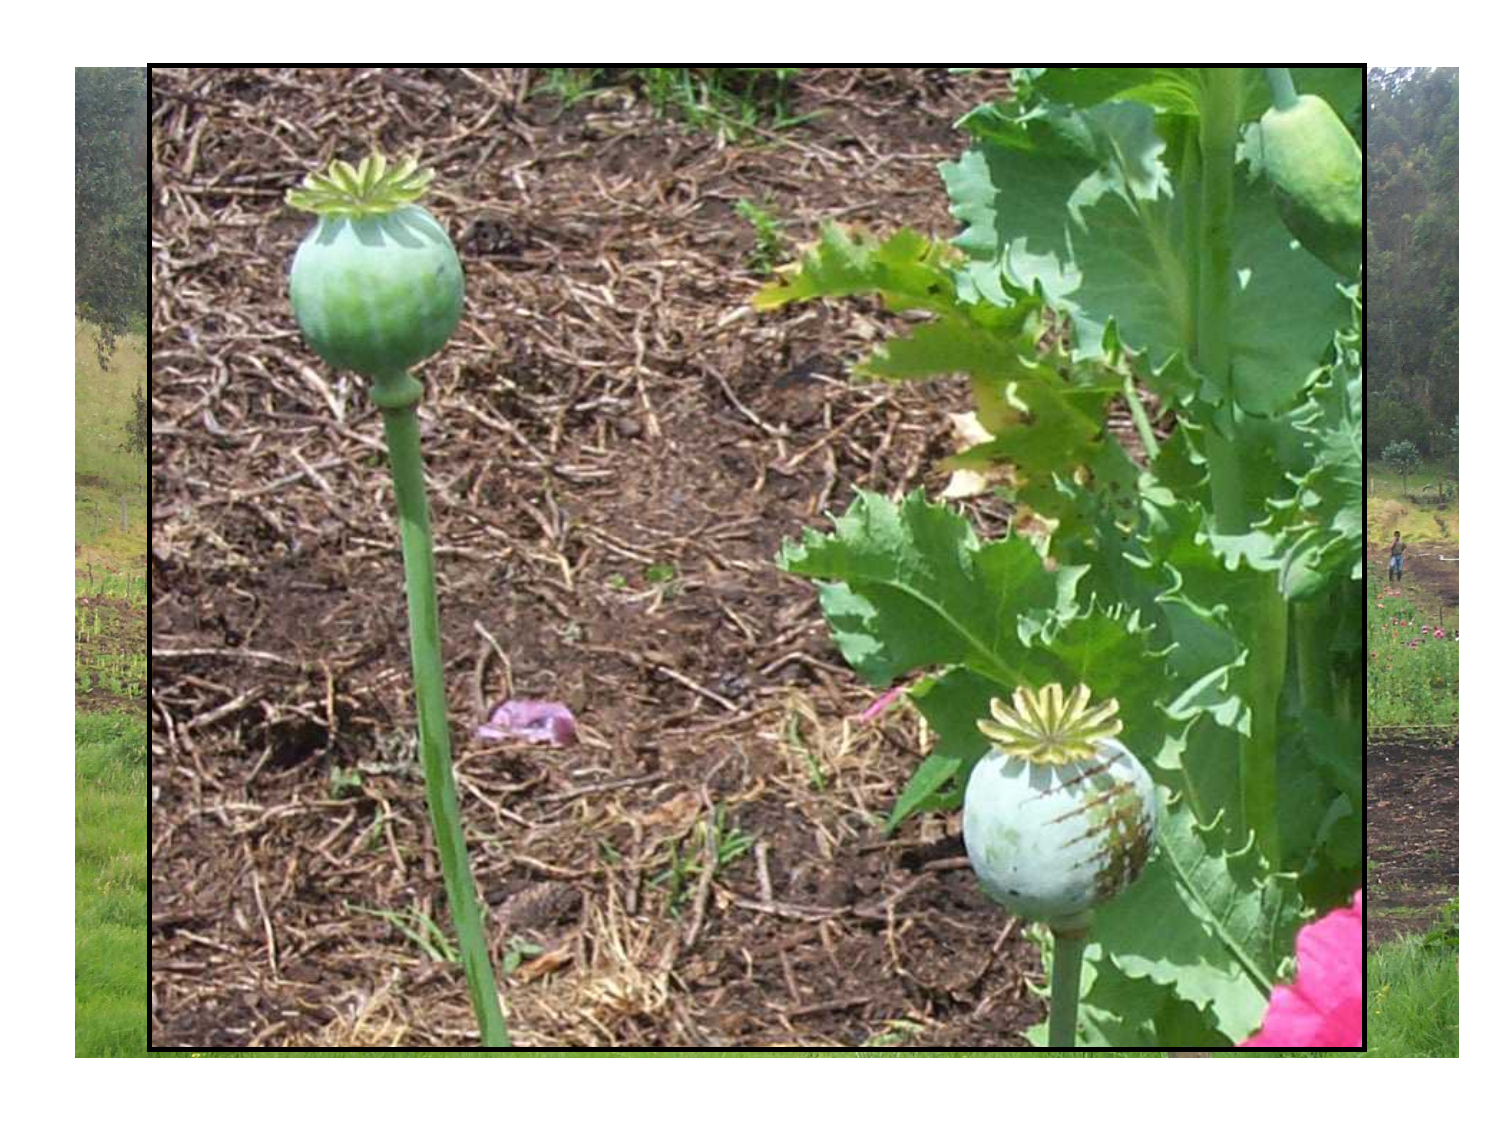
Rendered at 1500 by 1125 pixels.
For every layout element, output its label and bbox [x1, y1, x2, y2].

picture [74, 67, 1459, 1058]
